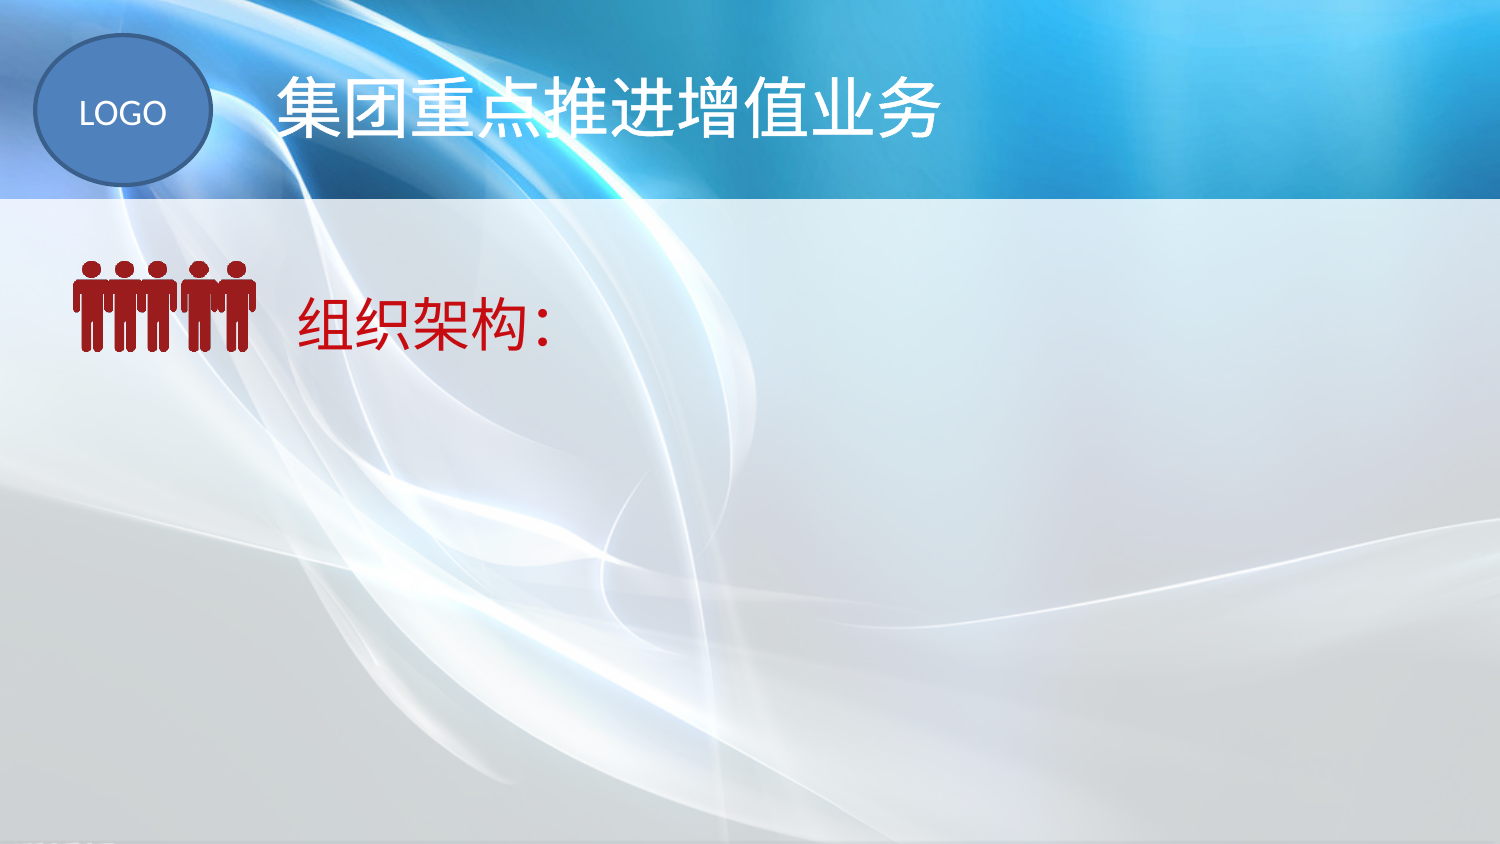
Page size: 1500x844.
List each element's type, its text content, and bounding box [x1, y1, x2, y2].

picture [0, 0, 1500, 199]
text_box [46, 257, 1278, 367]
text_box 集团重点推进增值业务 [260, 58, 959, 154]
